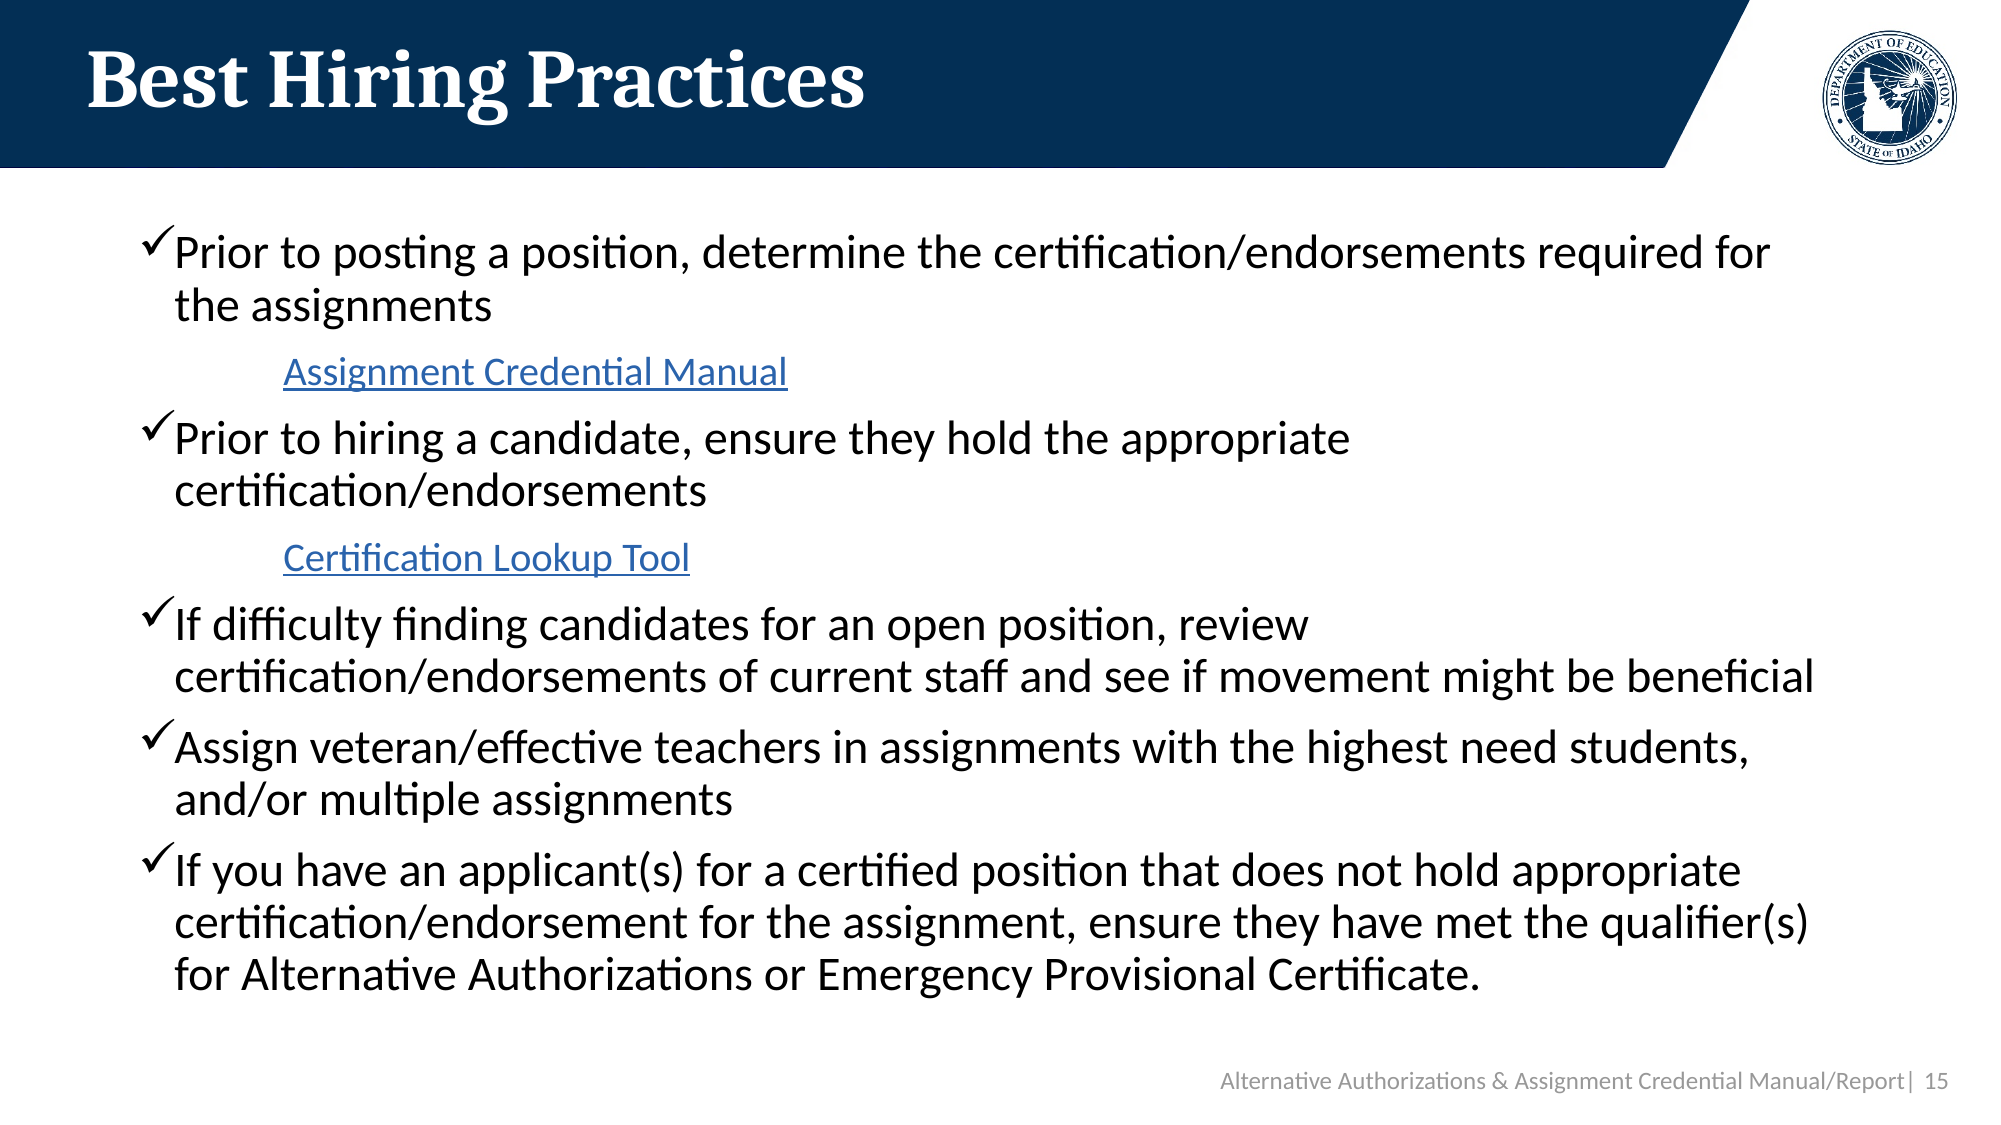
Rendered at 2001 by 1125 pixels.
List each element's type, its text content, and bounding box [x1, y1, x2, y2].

list Prior to posting a position, determine the certification/endorsements required for the assignments Assignment Credential Manual Prior to hiring a candidate, ensure they hold the appropriate certification/endorsements Certification Lookup Tool If difficulty finding candidates for an open position, review certification/endorsements of current staff and see if movement might be beneficial Assign veteran/effective teachers in assignments with the highest need students, and/or multiple assignments If you have an applicant(s) for a certified position that does not hold appropriate certification/endorsement for the assignment, ensure they have met the qualifier(s) for Alternative Authorizations or Emergency Provisional Certificate. [123, 219, 1849, 1035]
picture [1665, 0, 1965, 173]
title Best Hiring Practices [71, 0, 1797, 163]
slide_number Alternative Authorizations & Assignment Credential Manual/Report| 15 [1146, 1049, 1965, 1109]
